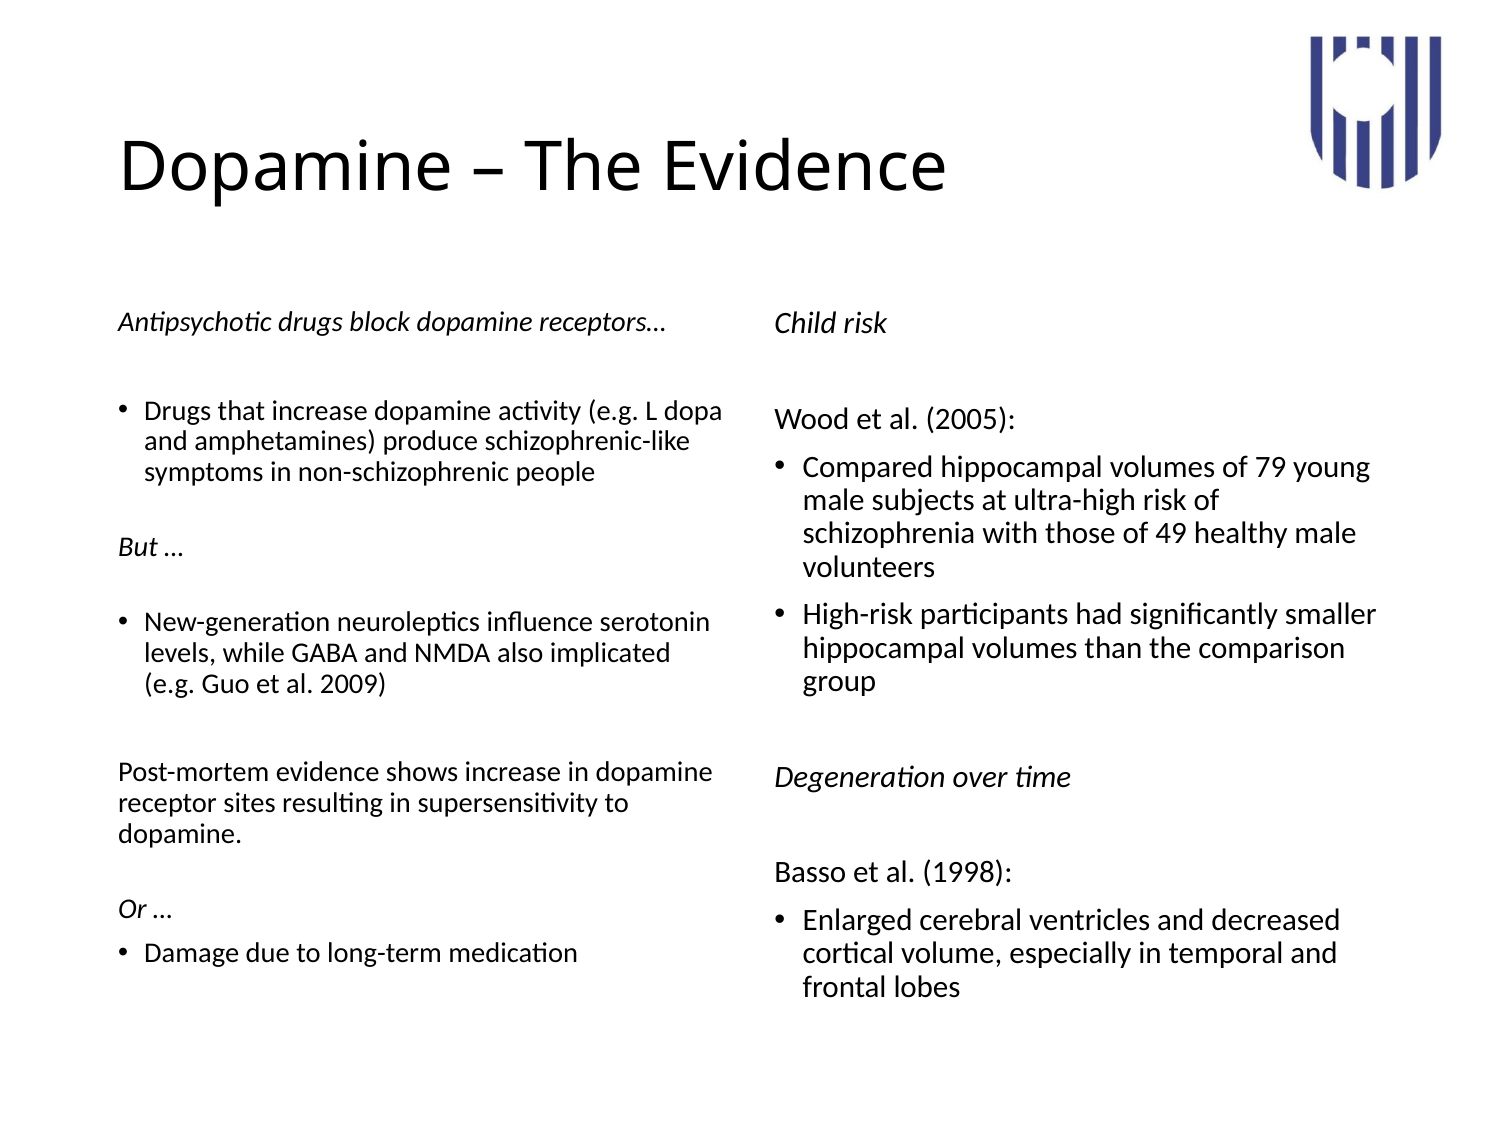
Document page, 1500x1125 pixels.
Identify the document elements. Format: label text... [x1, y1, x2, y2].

list Antipsychotic drugs block dopamine receptors… Drugs that increase dopamine activity (e.g. L dopa and amphetamines) produce schizophrenic-like symptoms in non-schizophrenic people But … New-generation neuroleptics influence serotonin levels, while GABA and NMDA also implicated (e.g. Guo et al. 2009) Post-mortem evidence shows increase in dopamine receptor sites resulting in supersensitivity to dopamine. Or … Damage due to long-term medication [103, 299, 741, 1014]
picture [1257, 0, 1496, 237]
title Dopamine – The Evidence [103, 59, 1397, 278]
list Child risk Wood et al. (2005): Compared hippocampal volumes of 79 young male subjects at ultra-high risk of schizophrenia with those of 49 healthy male volunteers High-risk participants had significantly smaller hippocampal volumes than the comparison group Degeneration over time Basso et al. (1998): Enlarged cerebral ventricles and decreased cortical volume, especially in temporal and frontal lobes [759, 299, 1397, 1014]
